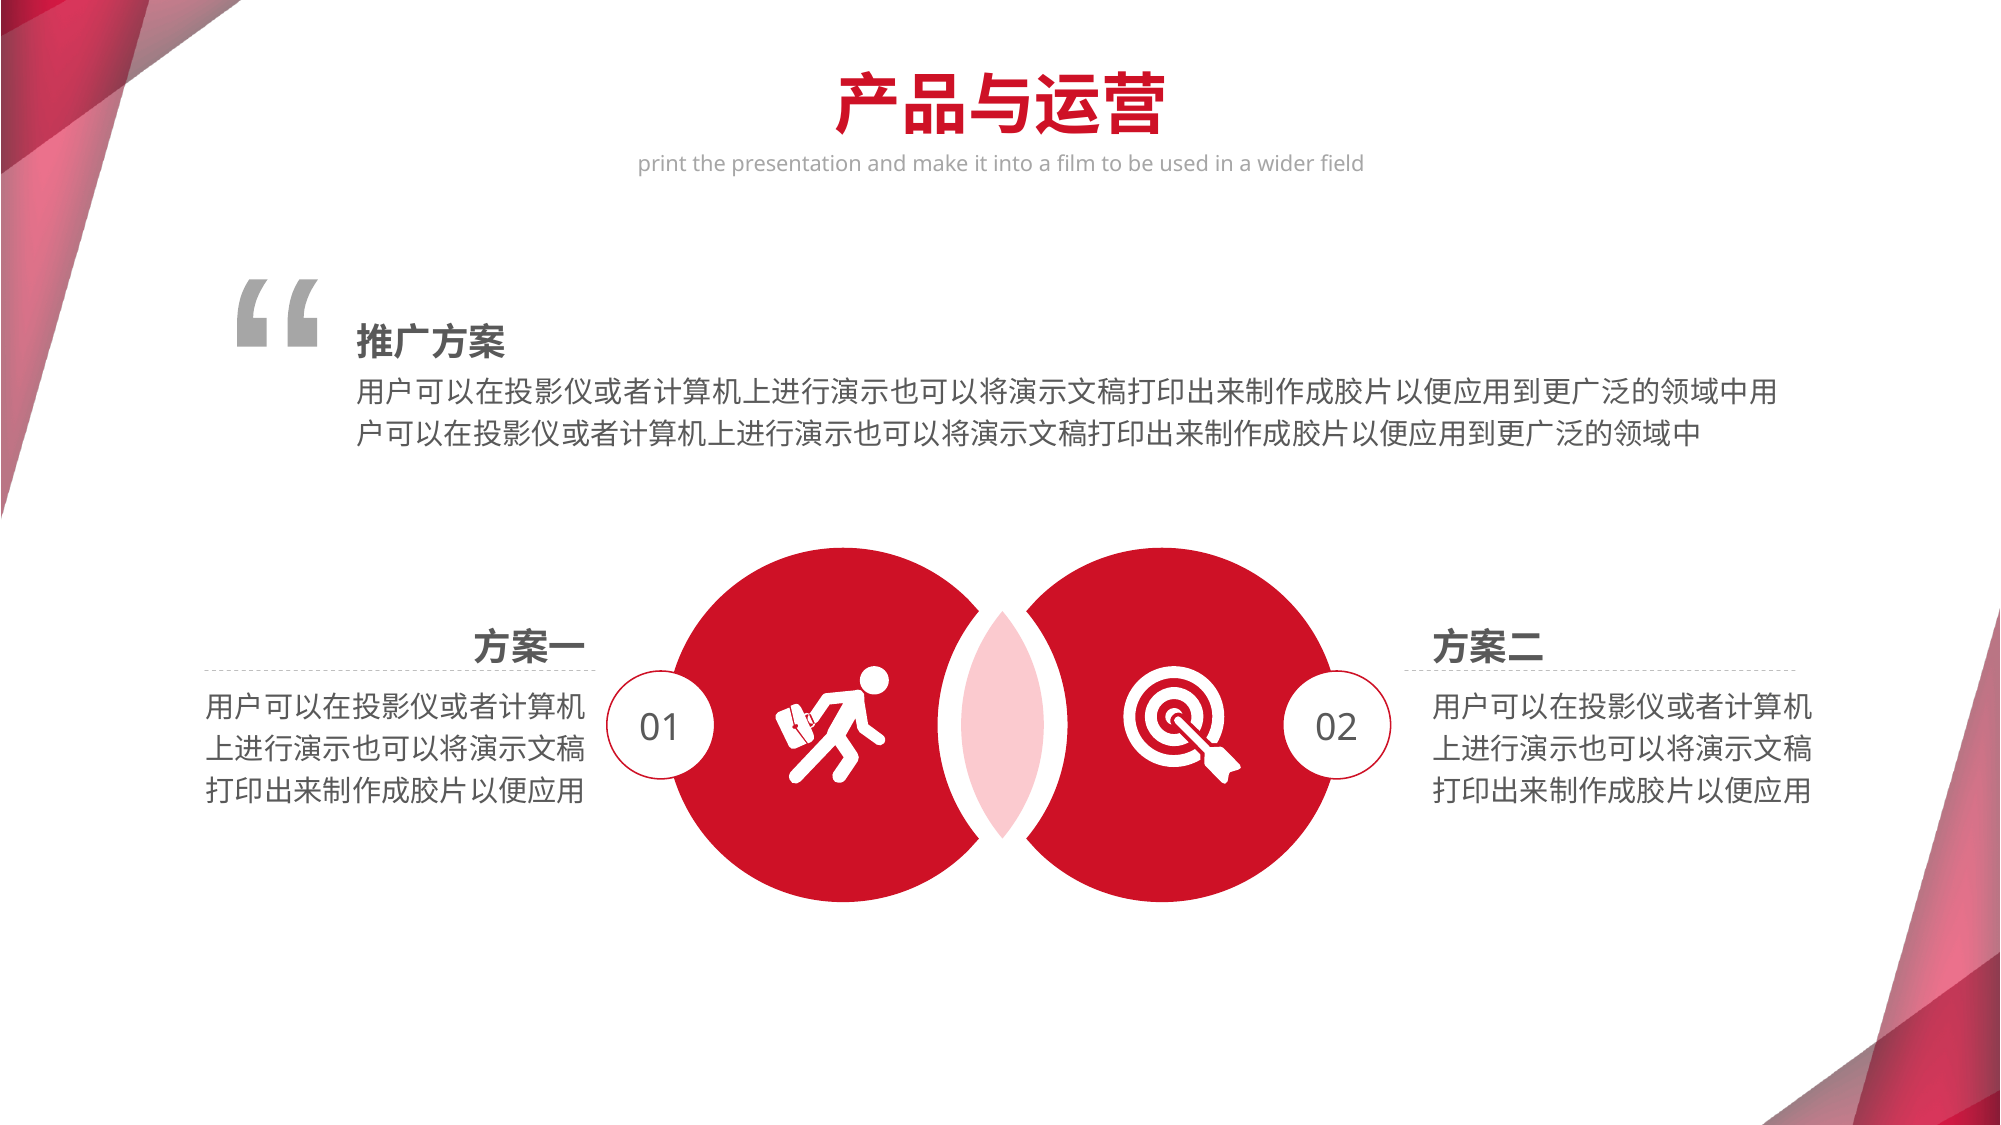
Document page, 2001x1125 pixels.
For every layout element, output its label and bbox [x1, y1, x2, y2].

text_box [166, 547, 1853, 903]
picture [2, 0, 303, 520]
picture [1697, 606, 1999, 1125]
text_box [544, 54, 1459, 184]
text_box [341, 301, 1796, 460]
